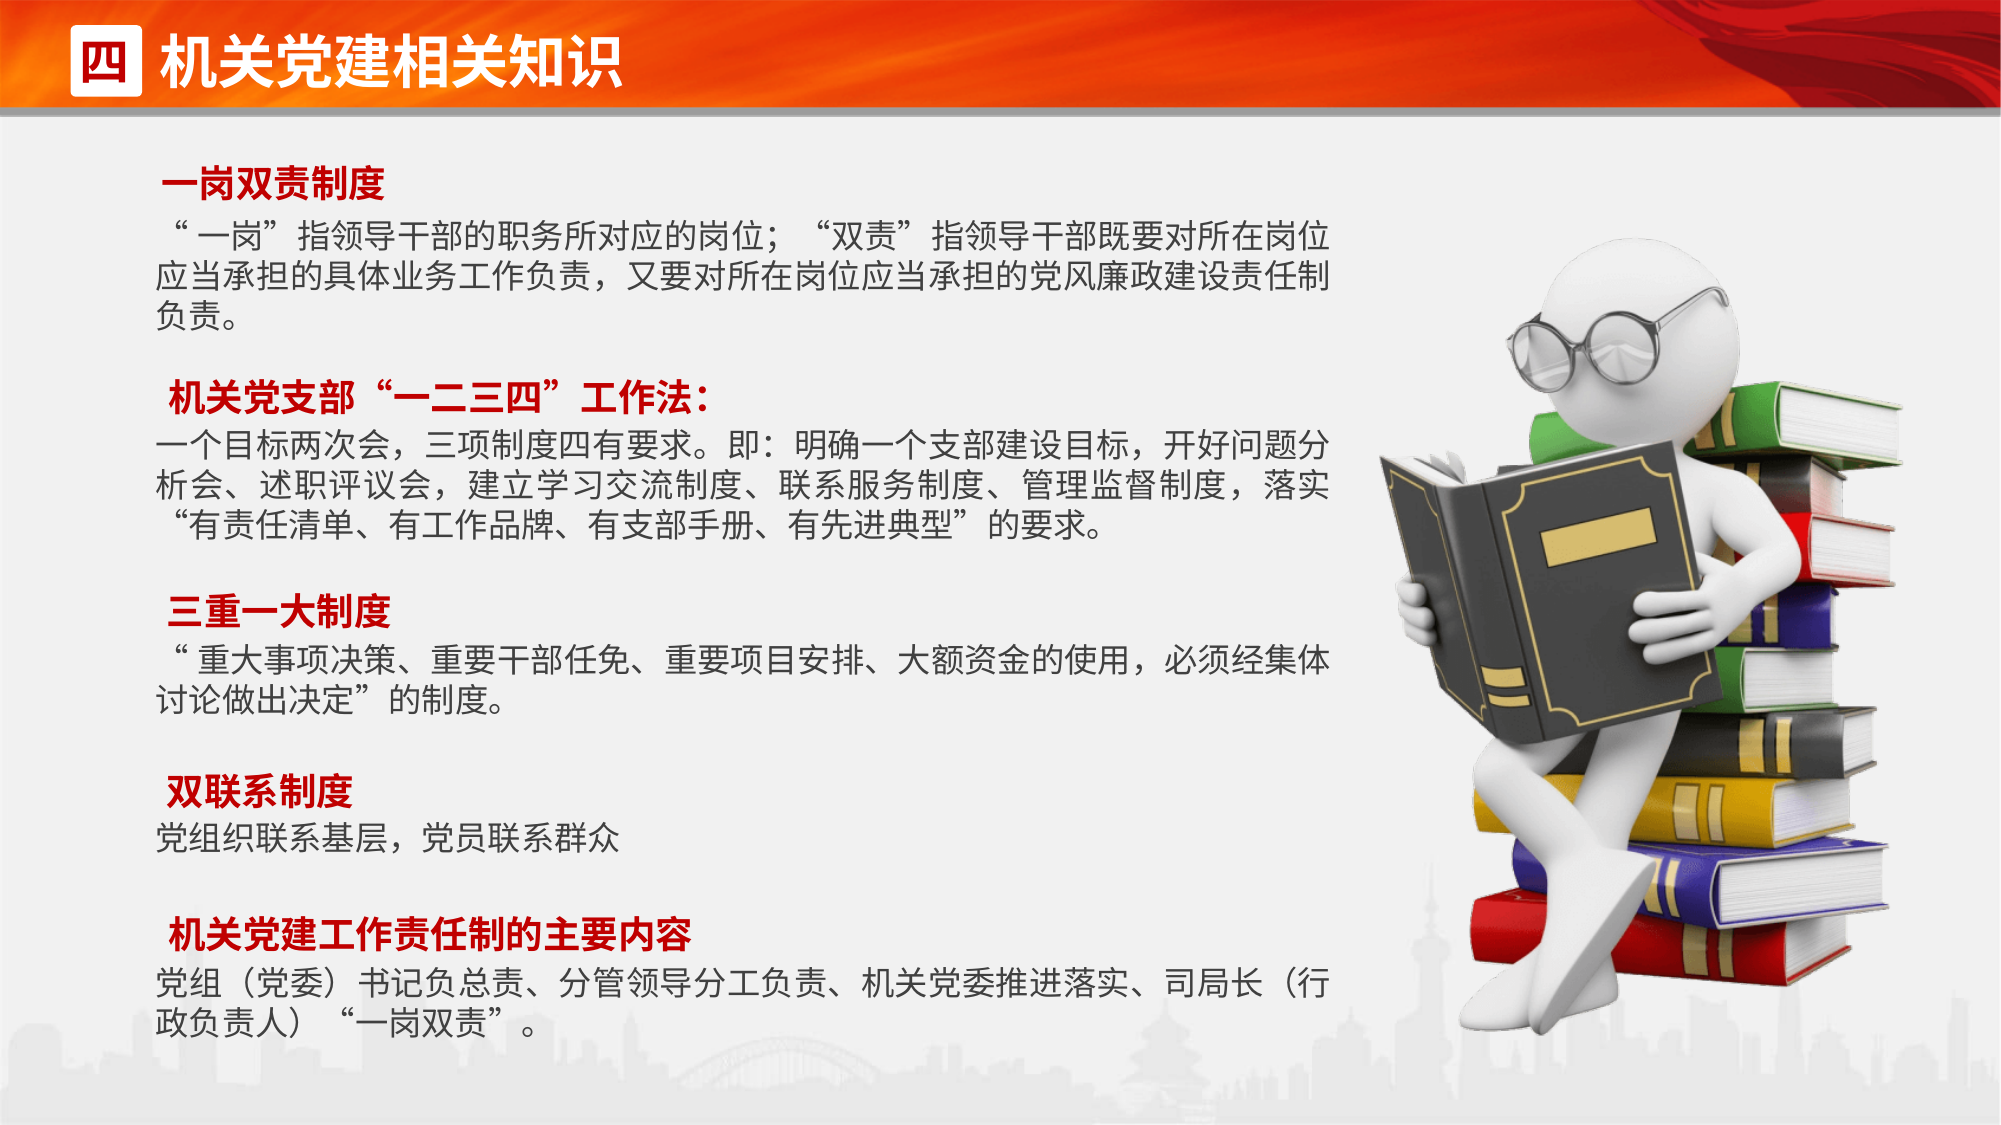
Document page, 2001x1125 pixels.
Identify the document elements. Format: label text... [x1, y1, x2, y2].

text_box 三重一大制度 [151, 576, 407, 632]
text_box 机关党建相关知识 [144, 18, 954, 103]
text_box “一岗”指领导干部的职务所对应的岗位；“双责”指领导干部既要对所在岗位应当承担的具体业务工作负责，又要对所在岗位应当承担的党风廉政建设责任制负责。 [141, 208, 1346, 343]
text_box 机关党支部“一二三四”工作法： [153, 361, 746, 417]
text_box 一岗双责制度 [146, 147, 402, 213]
text_box 党组织联系基层，党员联系群众 [141, 809, 1346, 865]
text_box 双联系制度 [151, 755, 370, 809]
picture [0, 0, 2001, 1125]
text_box 机关党建工作责任制的主要内容 [153, 898, 709, 964]
text_box 党组（党委）书记负总责、分管领导分工负责、机关党委推进落实、司局长（行政负责人）“一岗双责”。 [141, 954, 1346, 1050]
text_box 四 [64, 22, 145, 98]
text_box 一个目标两次会，三项制度四有要求。即：明确一个支部建设目标，开好问题分析会、述职评议会，建立学习交流制度、联系服务制度、管理监督制度，落实“有责任清单、有工作品牌、有支部手册、有先进典型”的要求。 [141, 417, 1346, 552]
text_box “重大事项决策、重要干部任免、重要项目安排、大额资金的使用，必须经集体讨论做出决定”的制度。 [141, 632, 1346, 727]
